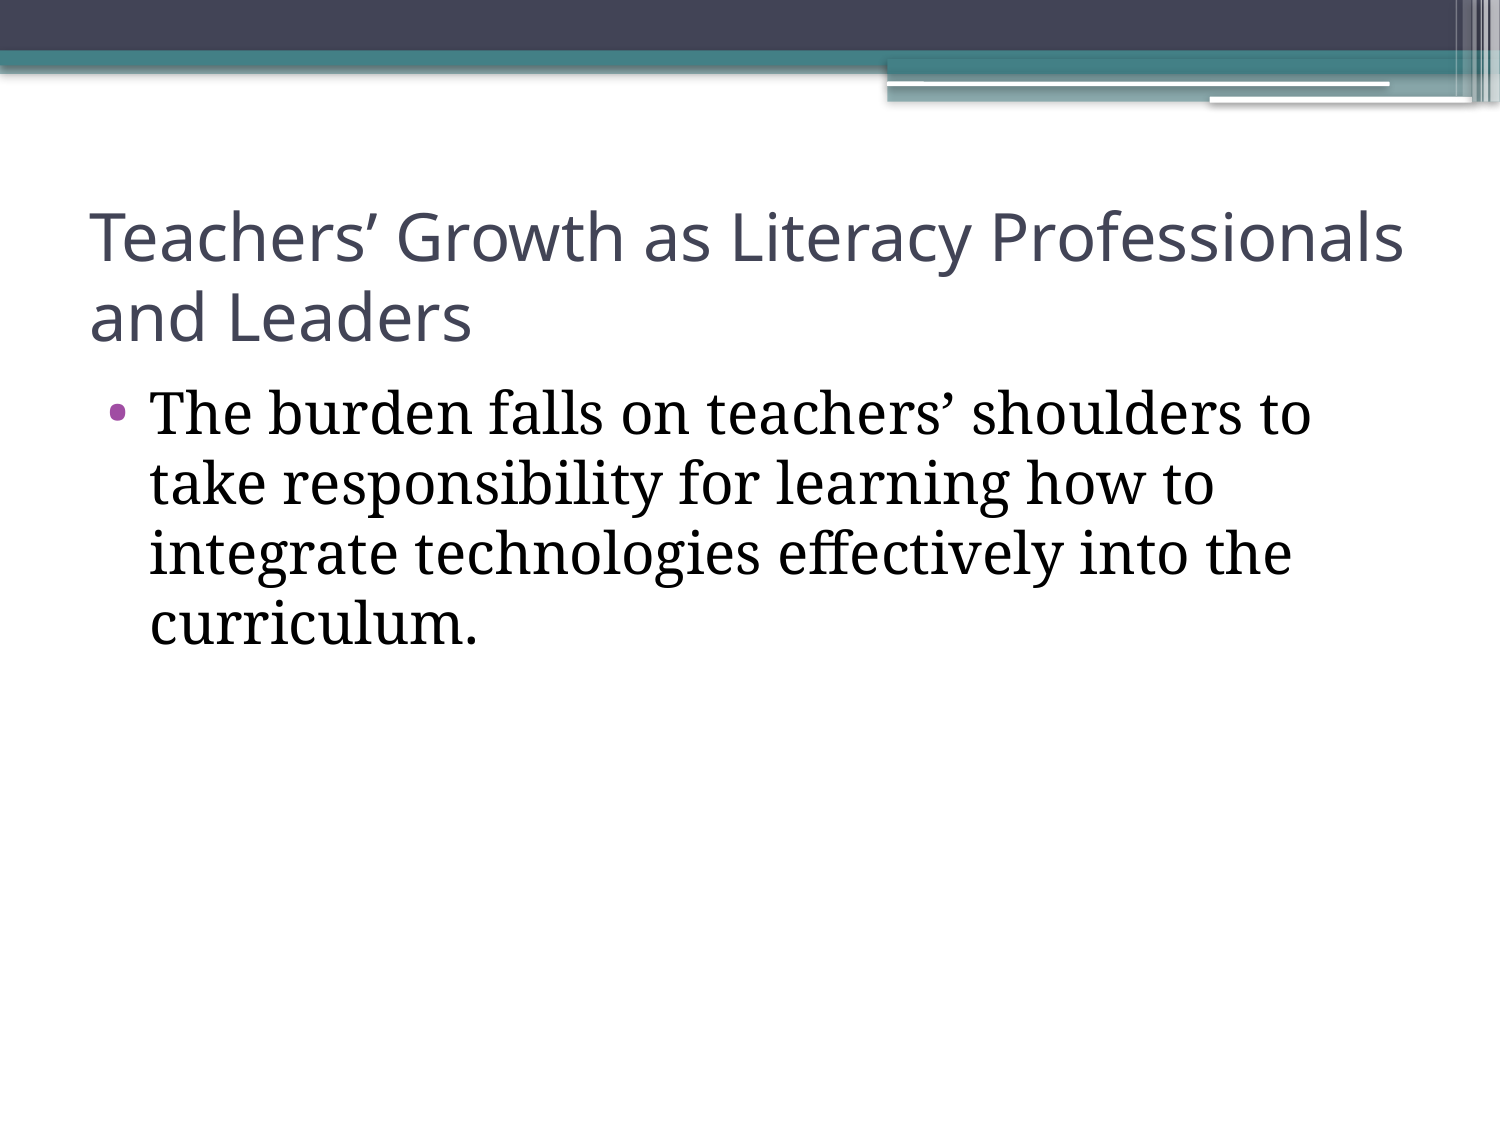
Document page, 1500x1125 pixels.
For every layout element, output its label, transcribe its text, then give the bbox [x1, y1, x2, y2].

title Teachers’ Growth as Literacy Professionals and Leaders [75, 187, 1425, 363]
list The burden falls on teachers’ shoulders to take responsibility for learning how to integrate technologies effectively into the curriculum. [75, 368, 1425, 1079]
